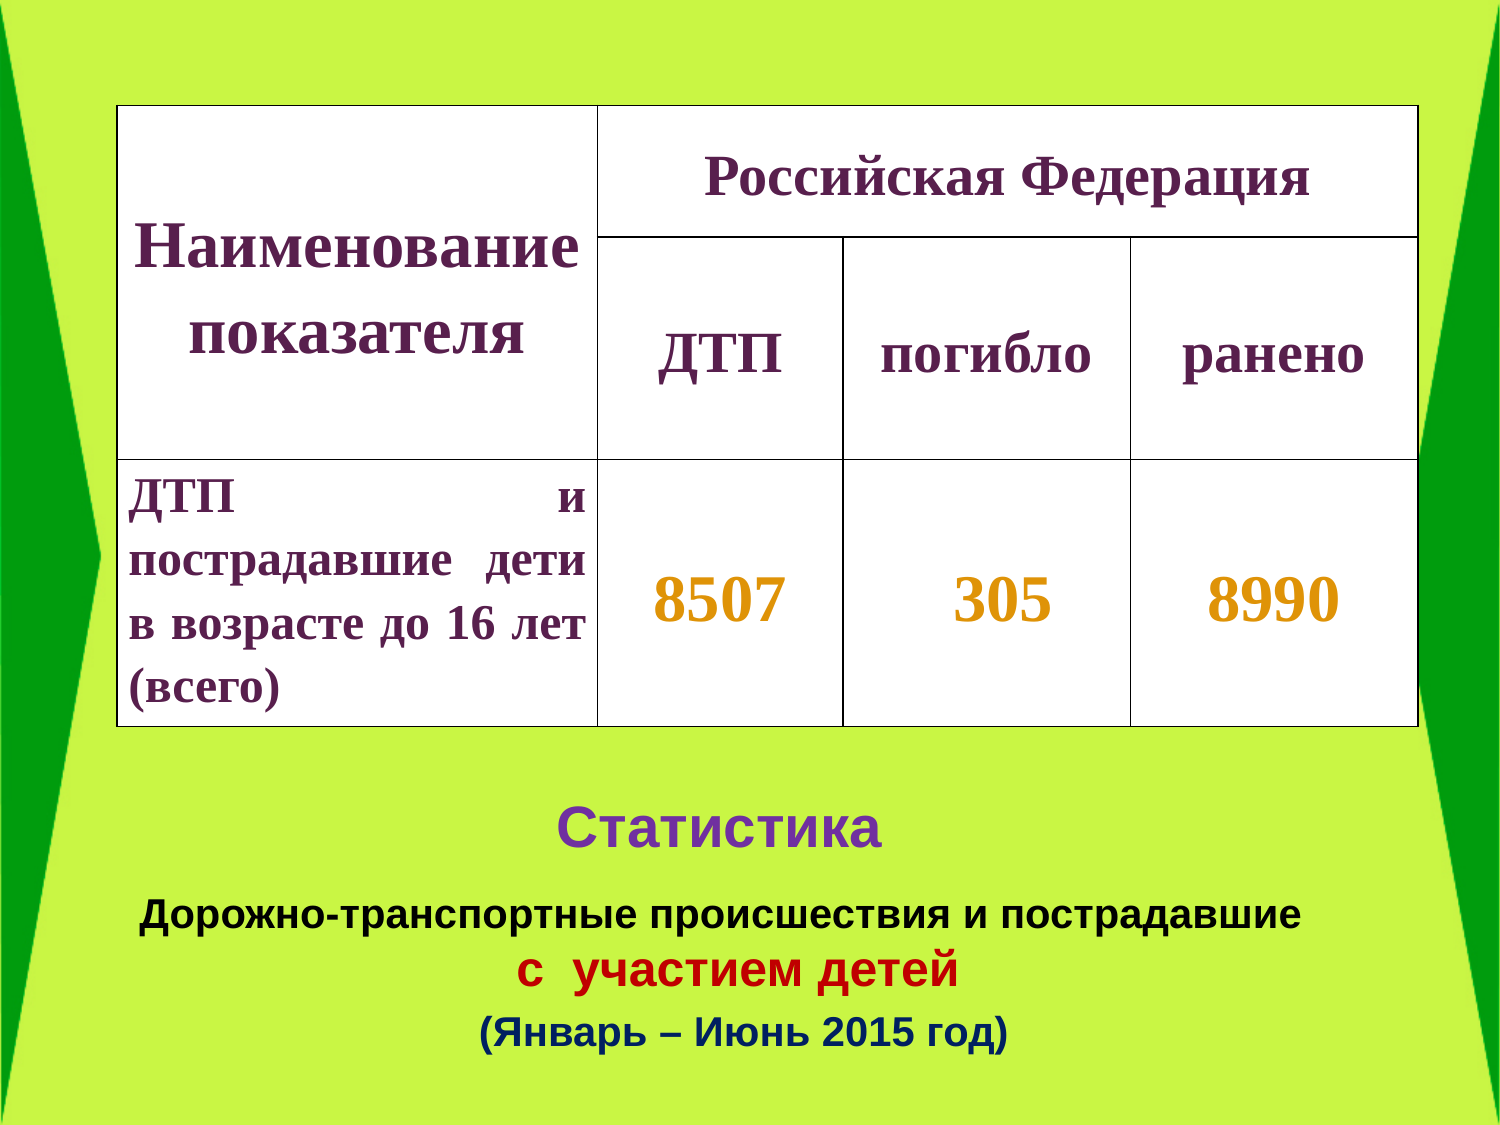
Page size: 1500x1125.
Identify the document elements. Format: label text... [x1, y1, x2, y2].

title Статистика [269, 773, 1170, 867]
table_cell ранено [1131, 238, 1417, 459]
table_cell ДТП и пострадавшие дети в возрасте до 16 лет (всего) [118, 460, 597, 726]
table_cell ДТП [598, 238, 842, 459]
table_cell 8507 [598, 460, 842, 726]
table_cell 305 [844, 460, 1130, 726]
table_cell погибло [844, 238, 1130, 459]
table_header Российская Федерация [598, 106, 1417, 236]
table_header Наименование показателя [118, 106, 597, 459]
table_cell 8990 [1131, 460, 1417, 726]
picture [0, 0, 1500, 1125]
list Дорожно-транспортные происшествия и пострадавшие с участием детей (Январь – Июнь 2015 год) [116, 878, 1360, 1055]
